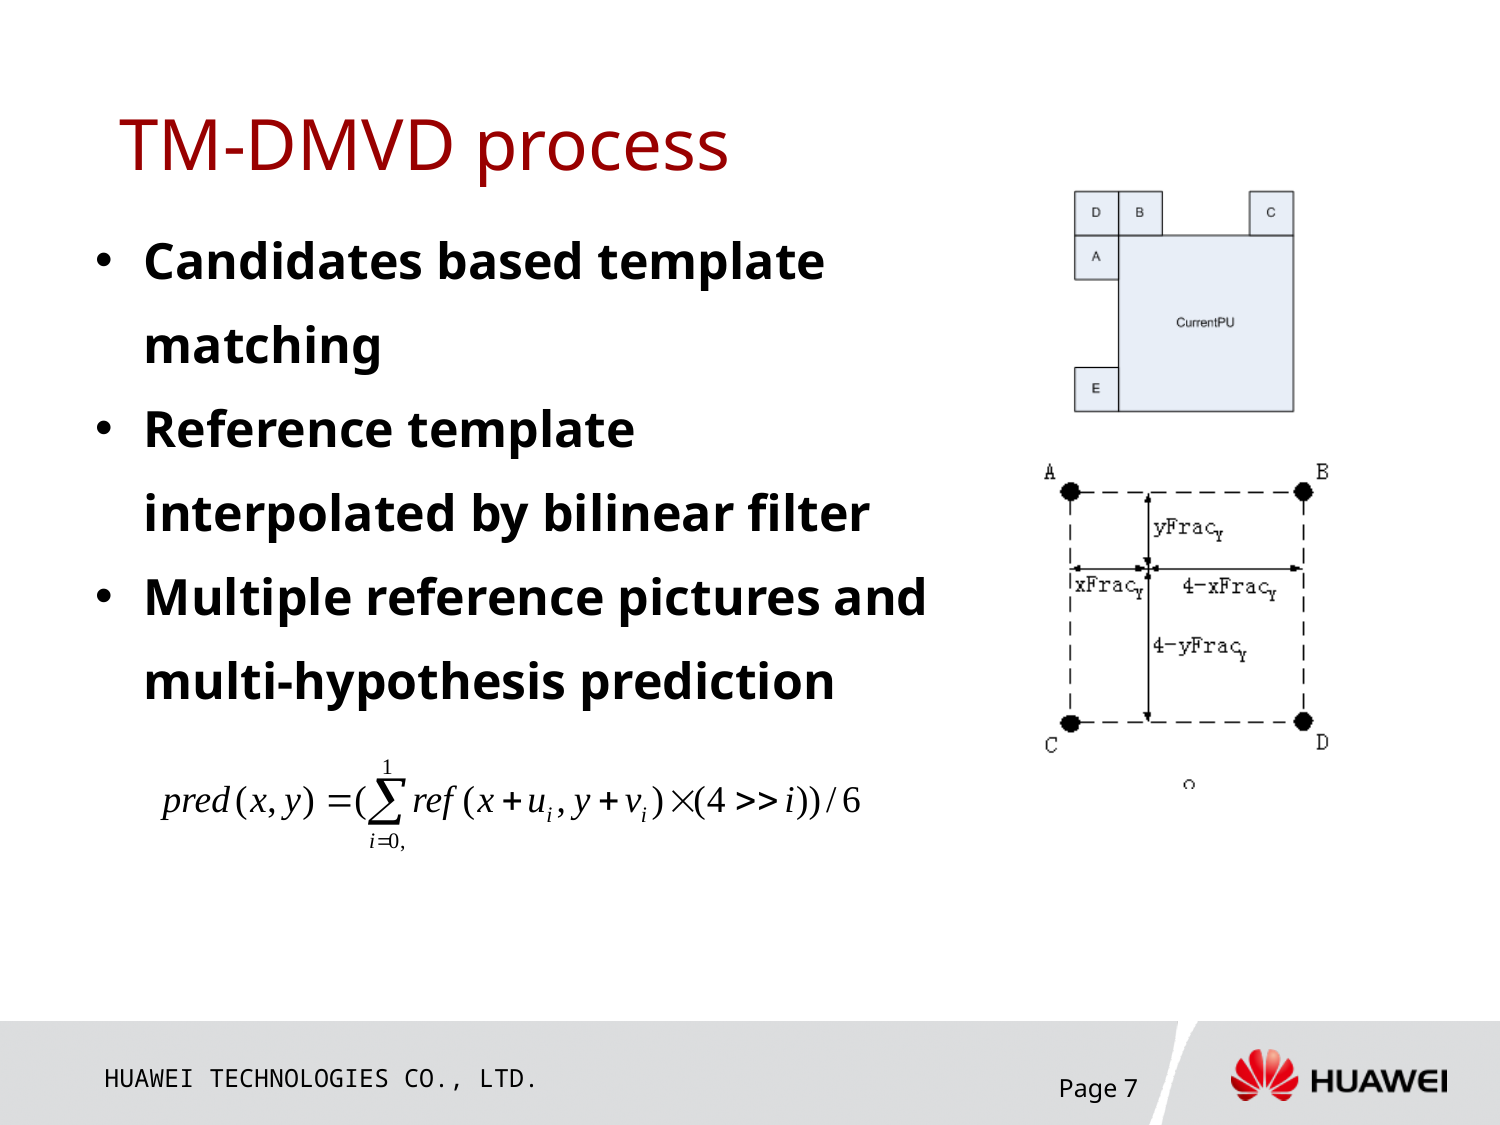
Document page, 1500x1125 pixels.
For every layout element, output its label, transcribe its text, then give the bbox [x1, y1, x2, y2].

picture [1007, 445, 1373, 790]
picture [0, 1021, 1500, 1125]
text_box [152, 749, 867, 861]
picture [1066, 175, 1326, 424]
text_box Candidates based template matching Reference template interpolated by bilinear filter Multiple reference pictures and multi-hypothesis prediction [82, 199, 961, 942]
title TM-DMVD process [106, 70, 1378, 214]
